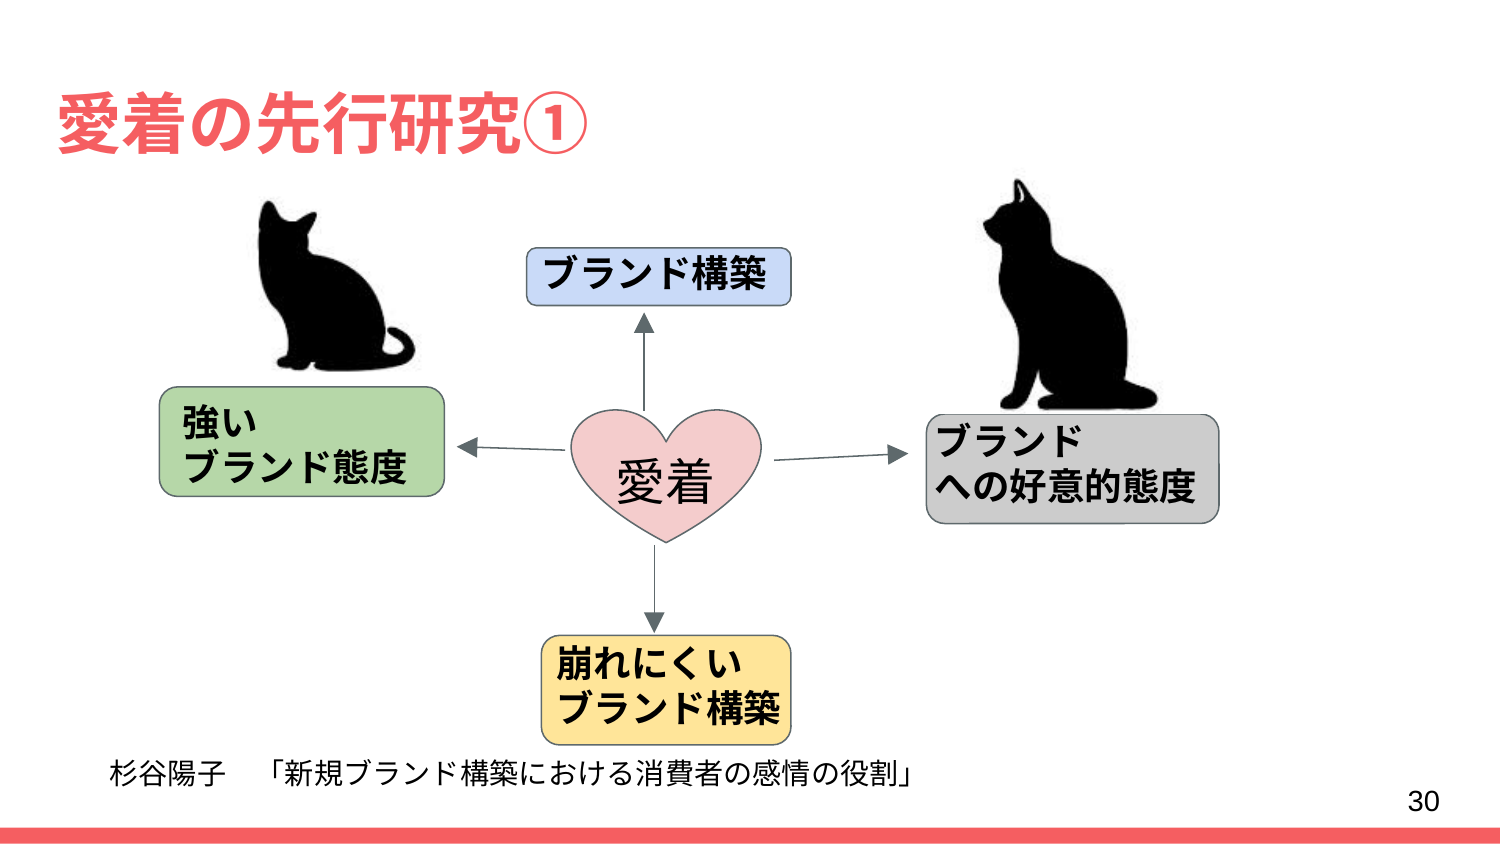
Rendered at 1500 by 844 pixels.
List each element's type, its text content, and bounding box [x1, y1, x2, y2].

text_box ブランド への好意的態度 [919, 424, 1227, 545]
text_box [773, 453, 909, 461]
text_box 愛着 [600, 435, 739, 521]
text_box 崩れにくい ブランド構築 [541, 625, 818, 741]
text_box 強い ブランド態度 [167, 384, 434, 499]
list 杉谷陽子 「新規ブランド構築における消費者の感情の役割」 [94, 181, 1449, 810]
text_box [456, 446, 566, 451]
picture [159, 180, 512, 373]
title 愛着の先行研究① [40, 66, 1438, 170]
picture [887, 118, 1240, 415]
text_box ブランド構築 [526, 235, 882, 313]
slide_number 30 [1392, 767, 1483, 833]
